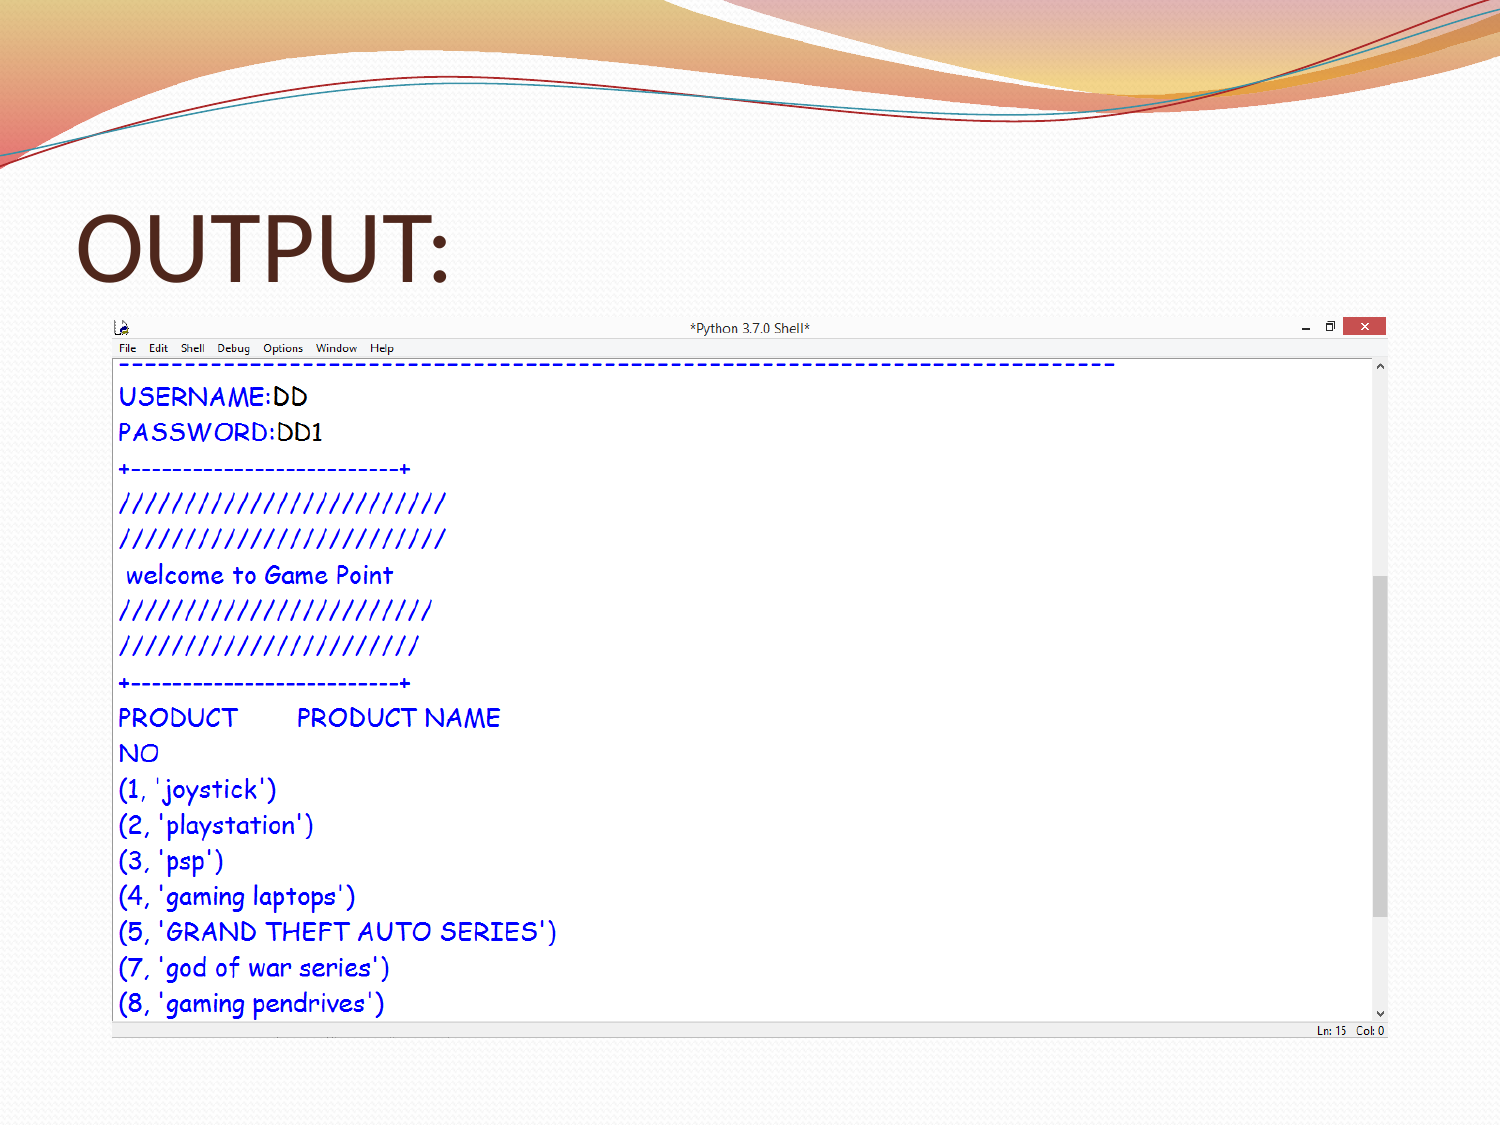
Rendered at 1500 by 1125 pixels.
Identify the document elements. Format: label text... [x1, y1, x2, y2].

title OUTPUT: [75, 115, 1425, 303]
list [112, 317, 1388, 1038]
